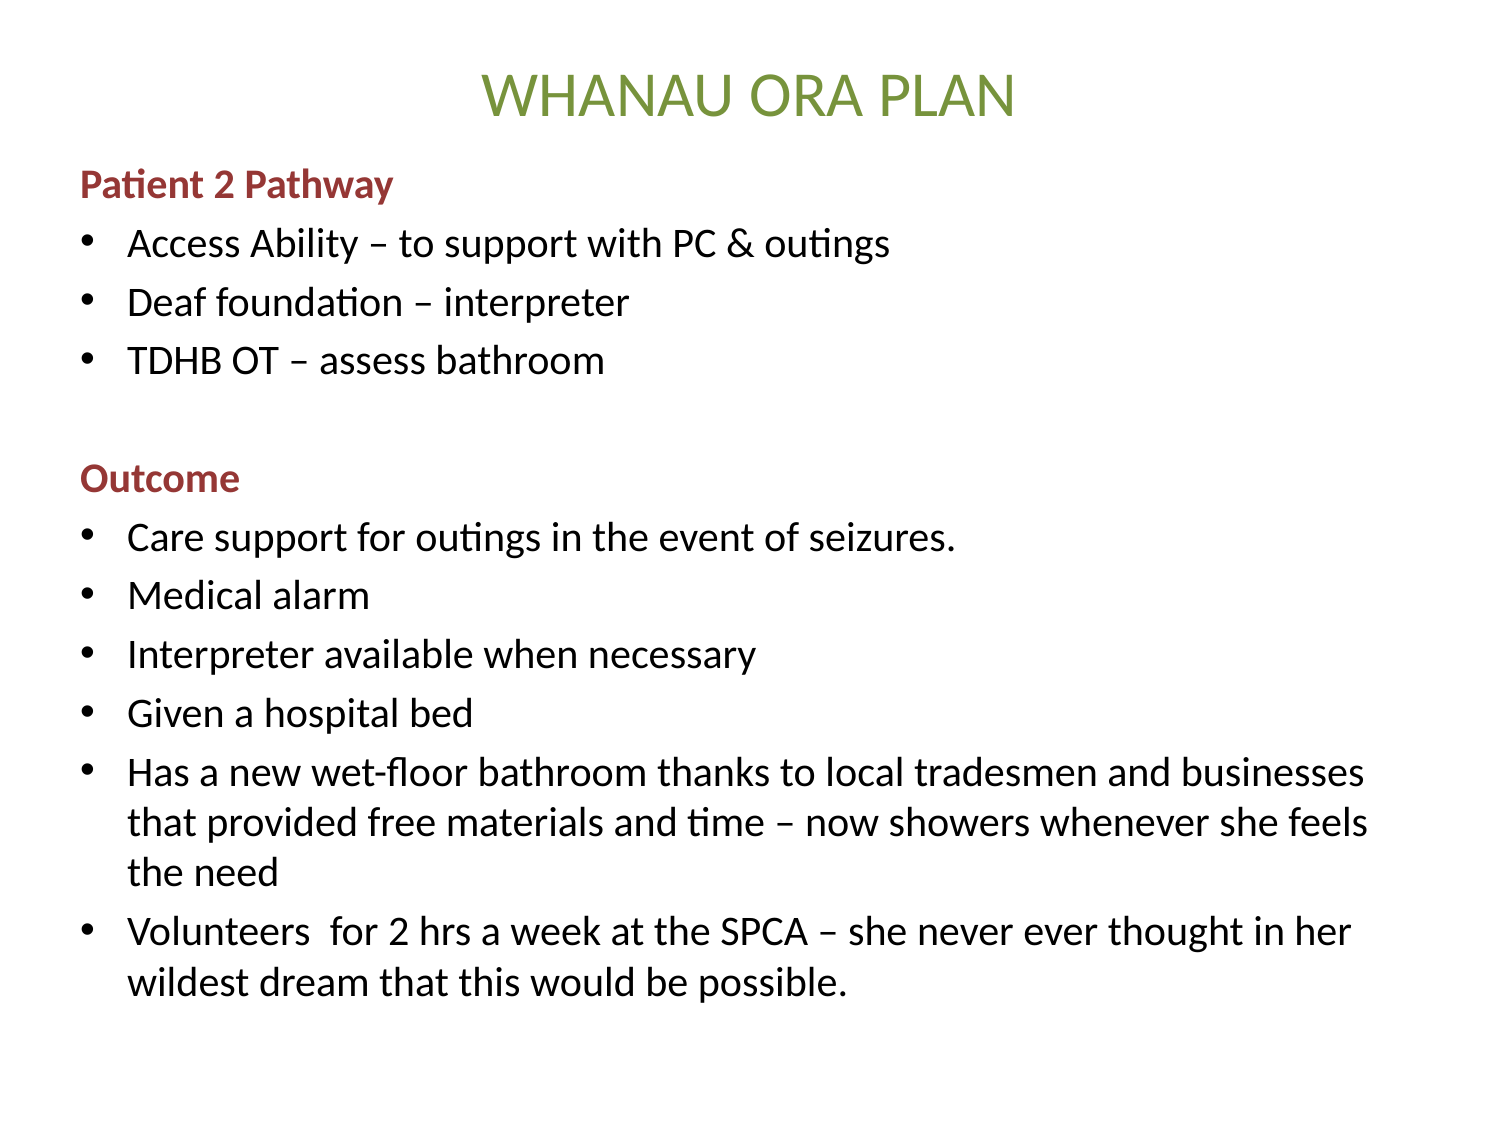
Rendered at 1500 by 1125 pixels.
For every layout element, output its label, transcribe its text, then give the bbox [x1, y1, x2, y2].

title WHANAU ORA PLAN [75, 45, 1425, 138]
list Patient 2 Pathway Access Ability – to support with PC & outings Deaf foundation – interpreter TDHB OT – assess bathroom Outcome Care support for outings in the event of seizures. Medical alarm Interpreter available when necessary Given a hospital bed Has a new wet-floor bathroom thanks to local tradesmen and businesses that provided free materials and time – now showers whenever she feels the need Volunteers for 2 hrs a week at the SPCA – she never ever thought in her wildest dream that this would be possible. [64, 149, 1414, 1071]
